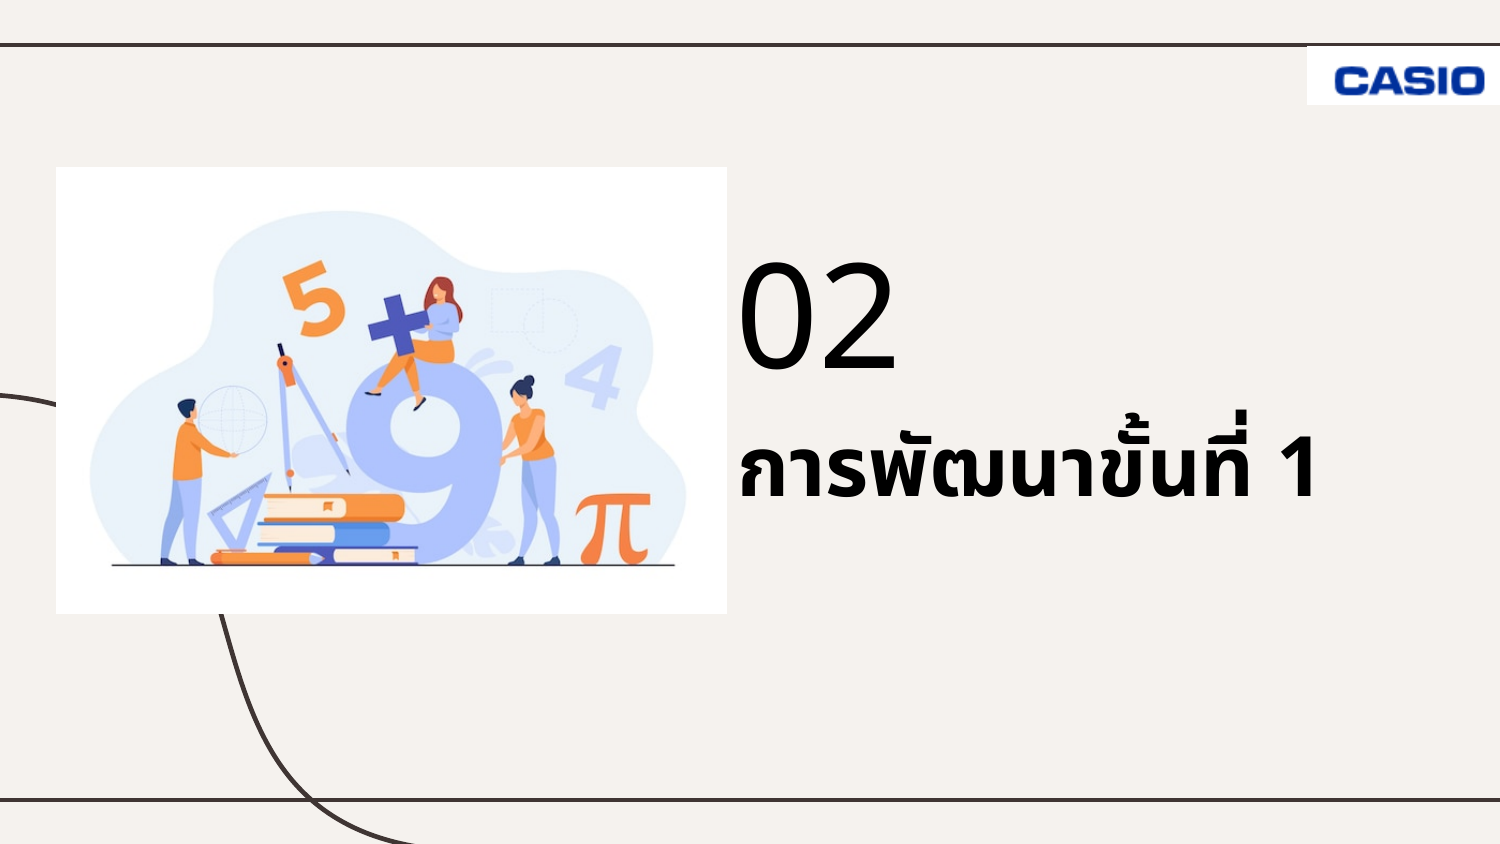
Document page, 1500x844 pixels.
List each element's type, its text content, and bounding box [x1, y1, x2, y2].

picture [1307, 46, 1500, 105]
title 02 [732, 230, 991, 391]
picture [56, 167, 727, 614]
title การพัฒนาขั้นที่ 1 [732, 410, 1444, 517]
